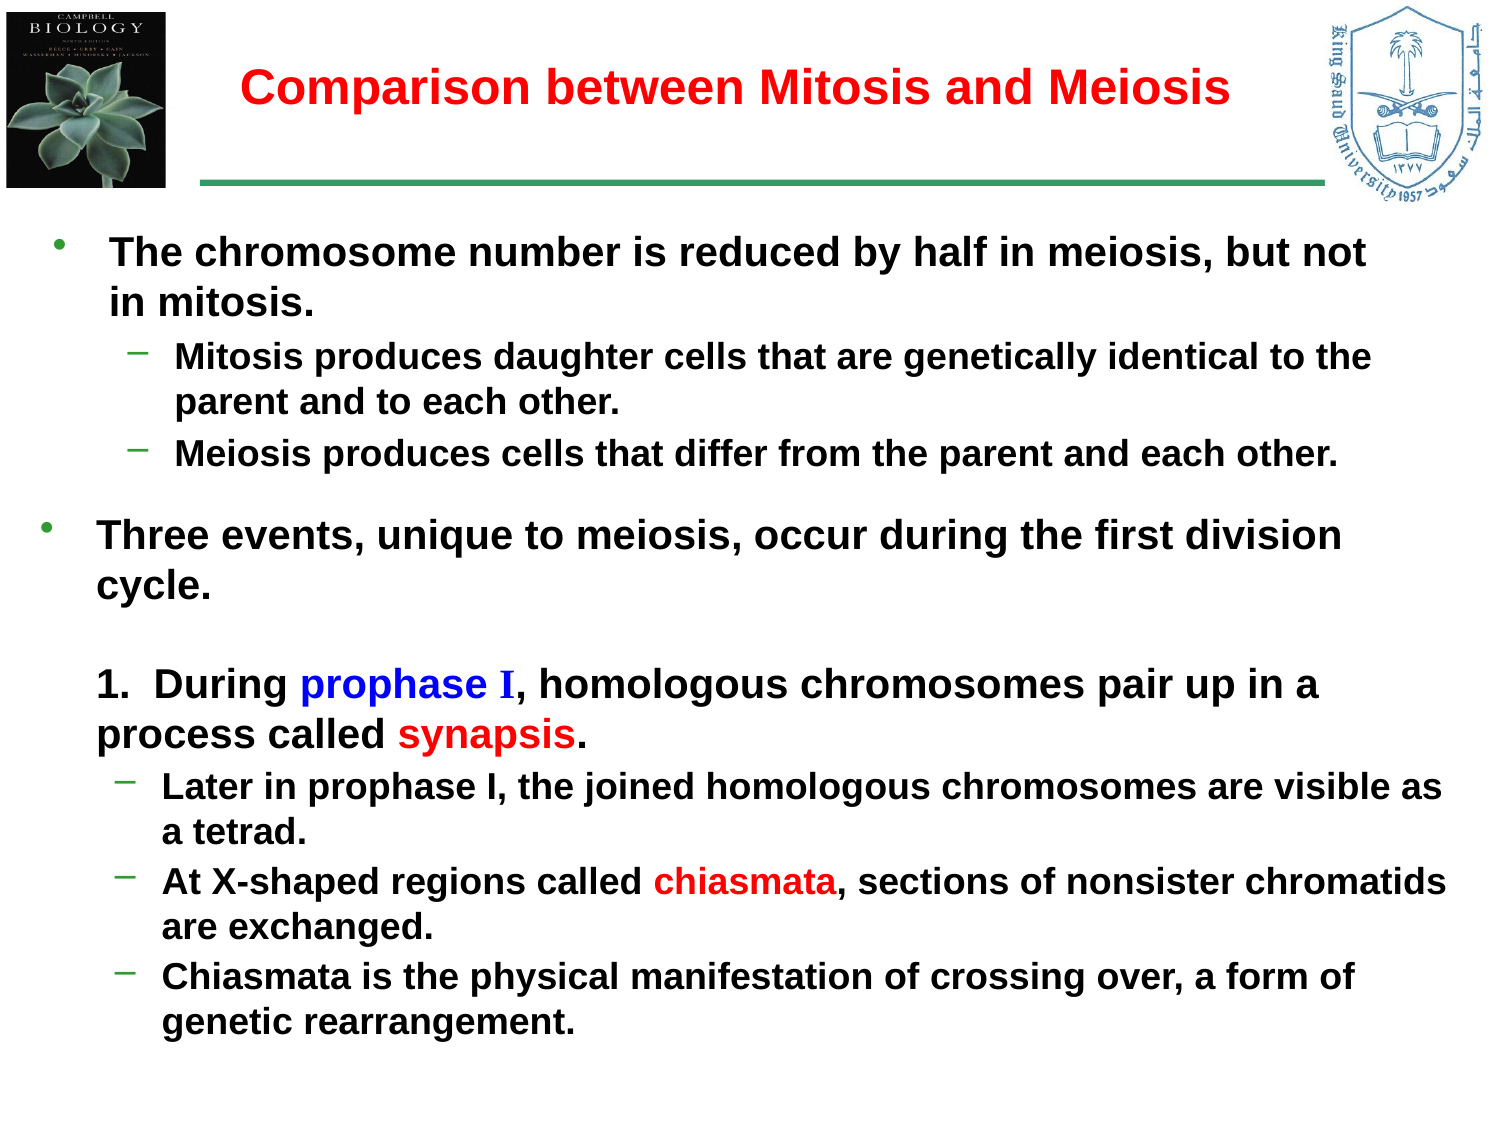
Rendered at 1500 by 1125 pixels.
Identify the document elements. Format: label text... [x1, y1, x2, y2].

list The chromosome number is reduced by half in meiosis, but not in mitosis. Mitosis produces daughter cells that are genetically identical to the parent and to each other. Meiosis produces cells that differ from the parent and each other. [37, 216, 1413, 500]
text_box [5, 0, 1488, 209]
text_box Three events, unique to meiosis, occur during the first division cycle. 1. During prophase I, homologous chromosomes pair up in a process called synapsis. Later in prophase I, the joined homologous chromosomes are visible as a tetrad. At X-shaped regions called chiasmata, sections of nonsister chromatids are exchanged. Chiasmata is the physical manifestation of crossing over, a form of genetic rearrangement. [24, 500, 1475, 1049]
